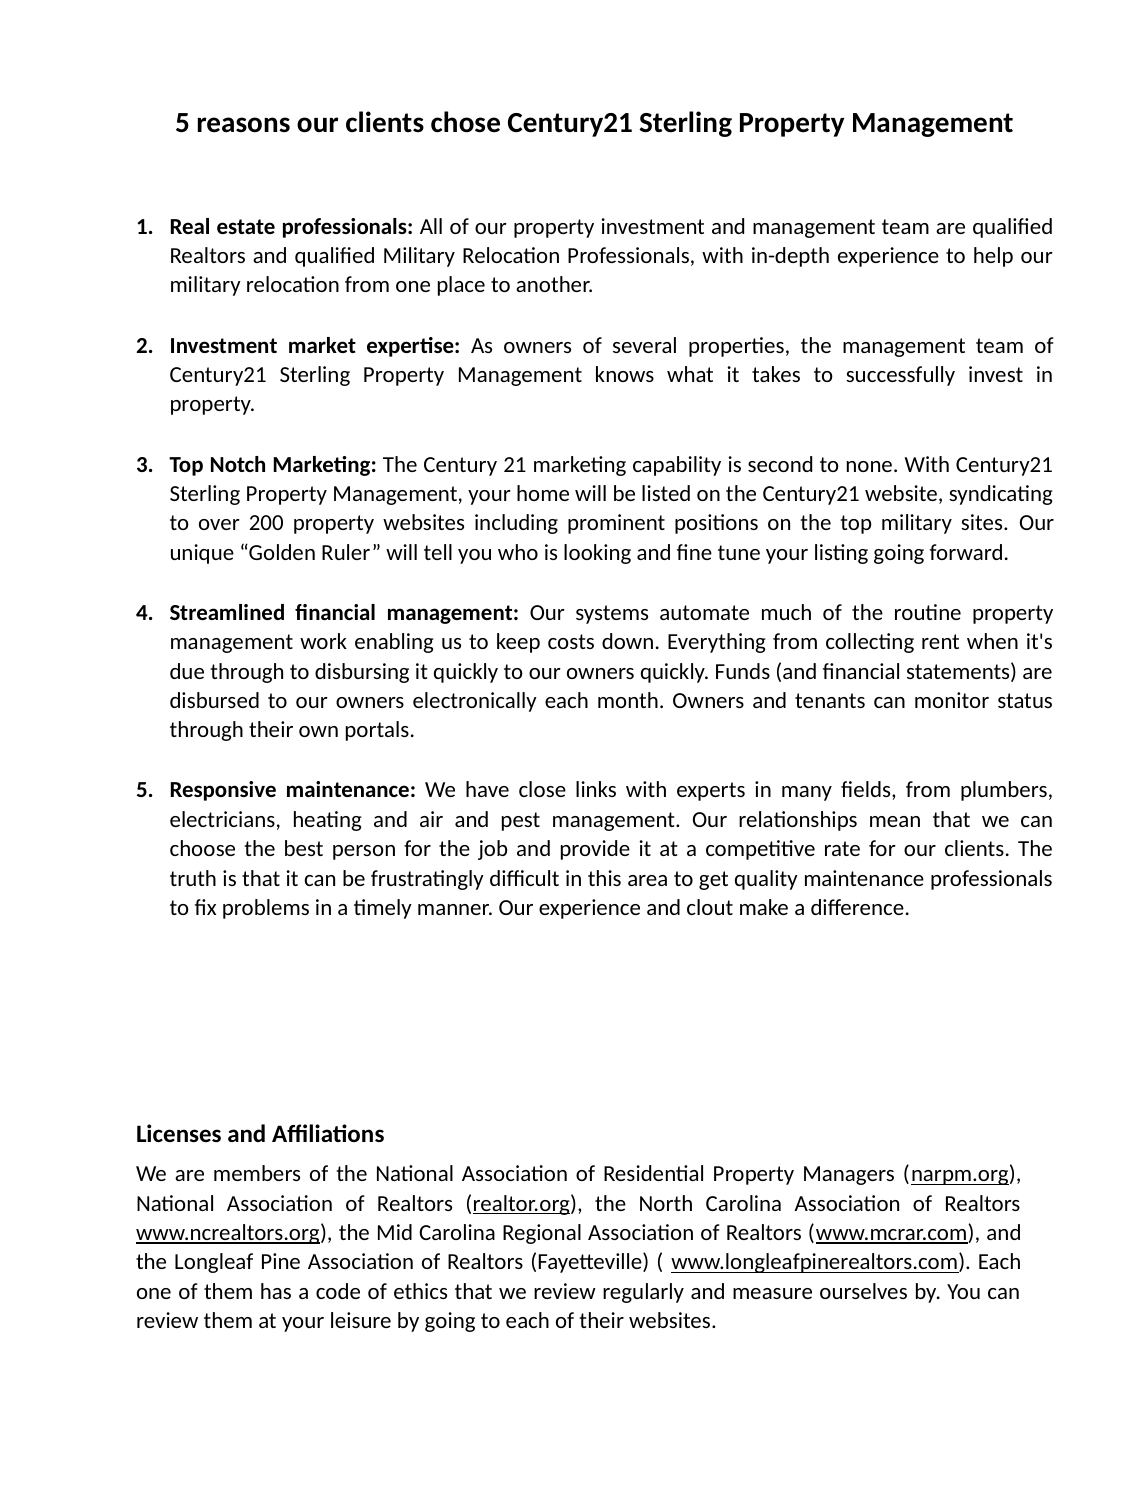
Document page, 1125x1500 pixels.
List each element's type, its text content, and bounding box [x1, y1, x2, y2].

text_box 5 reasons our clients chose Century21 Sterling Property Management Real estate professionals: All of our property investment and management team are qualified Realtors and qualified Military Relocation Professionals, with in-depth experience to help our military relocation from one place to another. Investment market expertise: As owners of several properties, the management team of Century21 Sterling Property Management knows what it takes to successfully invest in property. Top Notch Marketing: The Century 21 marketing capability is second to none. With Century21 Sterling Property Management, your home will be listed on the Century21 website, syndicating to over 200 property websites including prominent positions on the top military sites. Our unique “Golden Ruler” will tell you who is looking and fine tune your listing going forward. Streamlined financial management: Our systems automate much of the routine property management work enabling us to keep costs down. Everything from collecting rent when it's due through to disbursing it quickly to our owners quickly. Funds (and financial statements) are disbursed to our owners electronically each month. Owners and tenants can monitor status through their own portals. Responsive maintenance: We have close links with experts in many fields, from plumbers, electricians, heating and air and pest management. Our relationships mean that we can choose the best person for the job and provide it at a competitive rate for our clients. The truth is that it can be frustratingly difficult in this area to get quality maintenance professionals to fix problems in a timely manner. Our experience and clout make a difference. [109, 95, 1092, 928]
text_box Licenses and Affiliations We are members of the National Association of Residential Property Managers (narpm.org), National Association of Realtors (realtor.org), the North Carolina Association of Realtors www.ncrealtors.org), the Mid Carolina Regional Association of Realtors (www.mcrar.com), and the Longleaf Pine Association of Realtors (Fayetteville) ( www.longleafpinerealtors.com). Each one of them has a code of ethics that we review regularly and measure ourselves by. You can review them at your leisure by going to each of their websites. [109, 1081, 1059, 1341]
